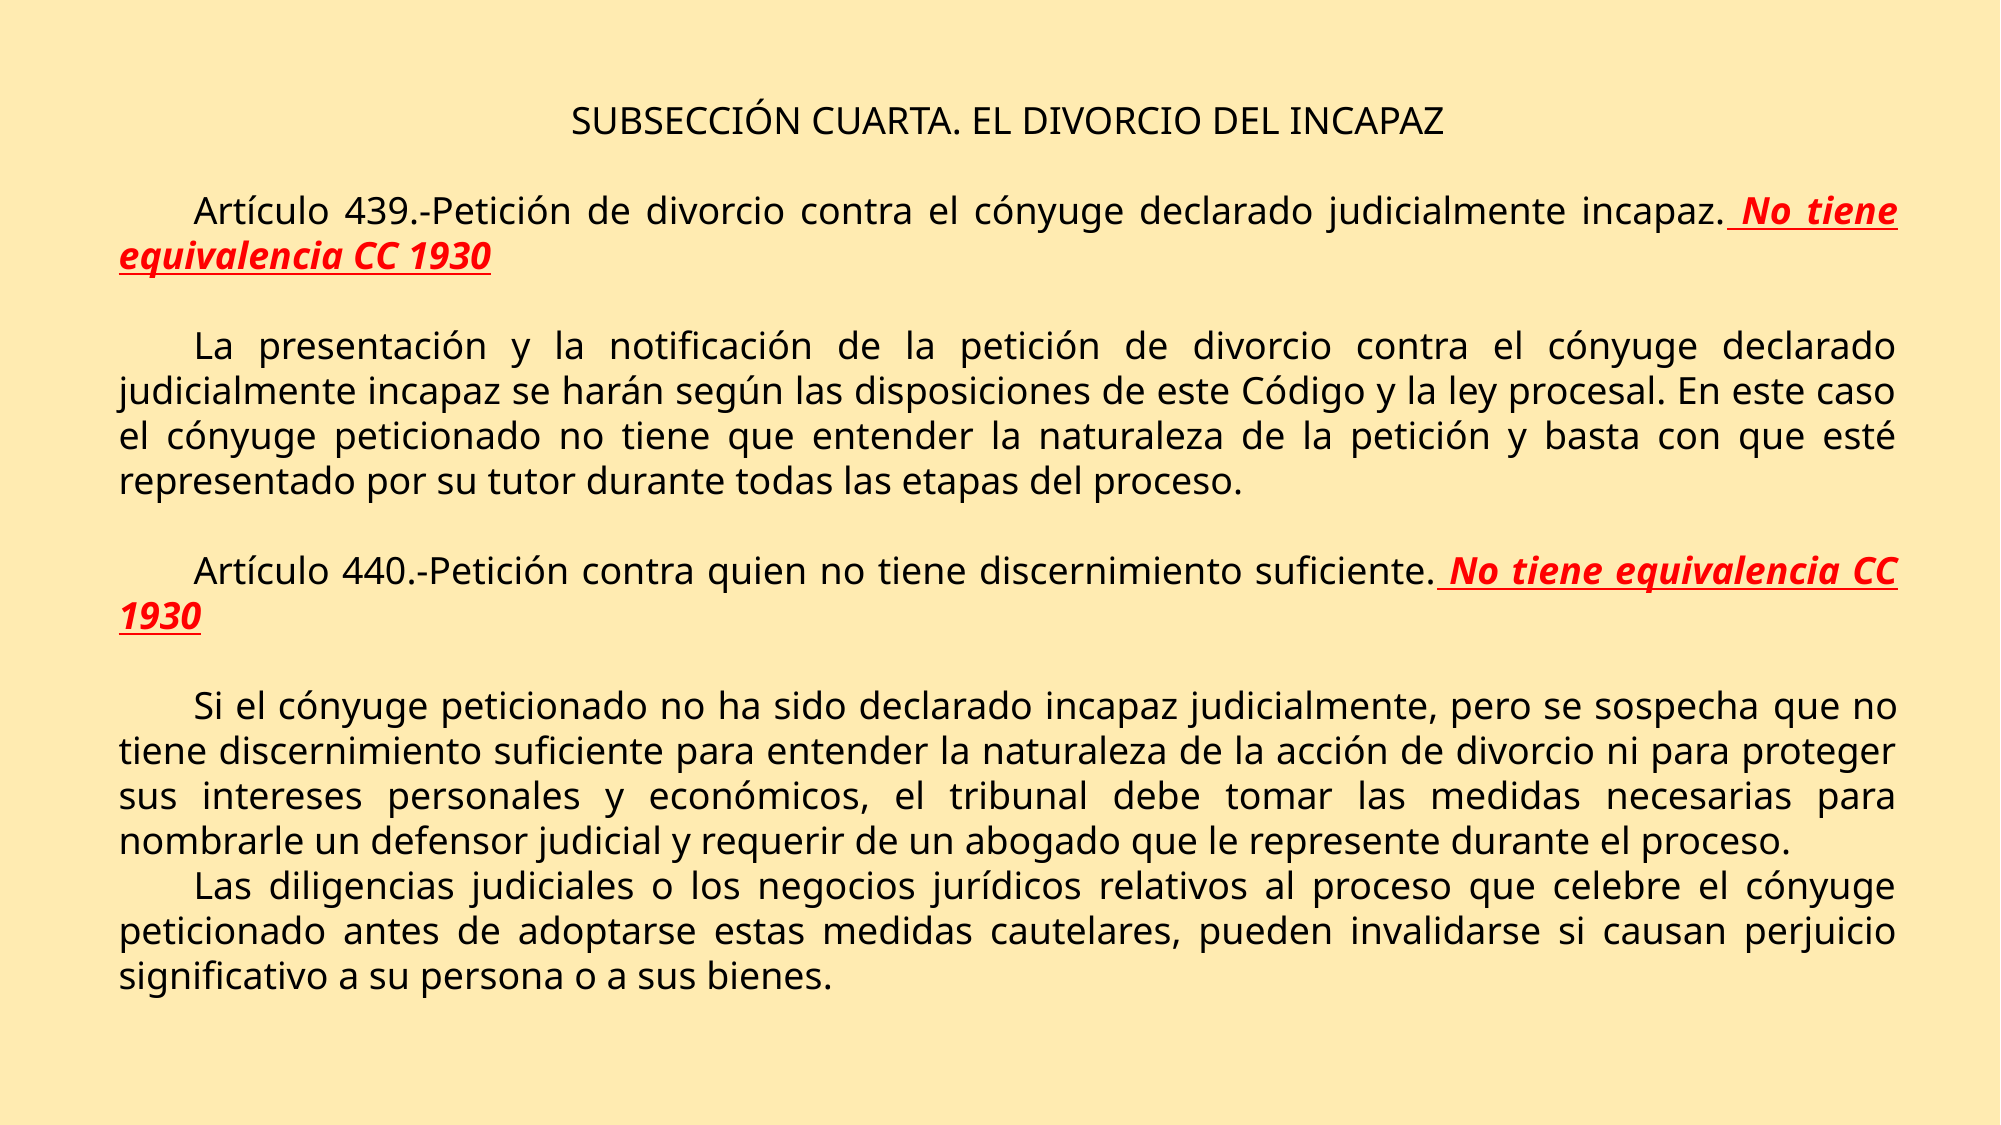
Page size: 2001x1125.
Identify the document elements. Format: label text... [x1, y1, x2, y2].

text_box SUBSECCIÓN CUARTA. EL DIVORCIO DEL INCAPAZ Artículo 439.-Petición de divorcio contra el cónyuge declarado judicialmente incapaz. No tiene equivalencia CC 1930 La presentación y la notificación de la petición de divorcio contra el cónyuge declarado judicialmente incapaz se harán según las disposiciones de este Código y la ley procesal. En este caso el cónyuge peticionado no tiene que entender la naturaleza de la petición y basta con que esté representado por su tutor durante todas las etapas del proceso. Artículo 440.-Petición contra quien no tiene discernimiento suficiente. No tiene equivalencia CC 1930 Si el cónyuge peticionado no ha sido declarado incapaz judicialmente, pero se sospecha que no tiene discernimiento suficiente para entender la naturaleza de la acción de divorcio ni para proteger sus intereses personales y económicos, el tribunal debe tomar las medidas necesarias para nombrarle un defensor judicial y requerir de un abogado que le represente durante el proceso. Las diligencias judiciales o los negocios jurídicos relativos al proceso que celebre el cónyuge peticionado antes de adoptarse estas medidas cautelares, pueden invalidarse si causan perjuicio significativo a su persona o a sus bienes. [103, 89, 1913, 1005]
